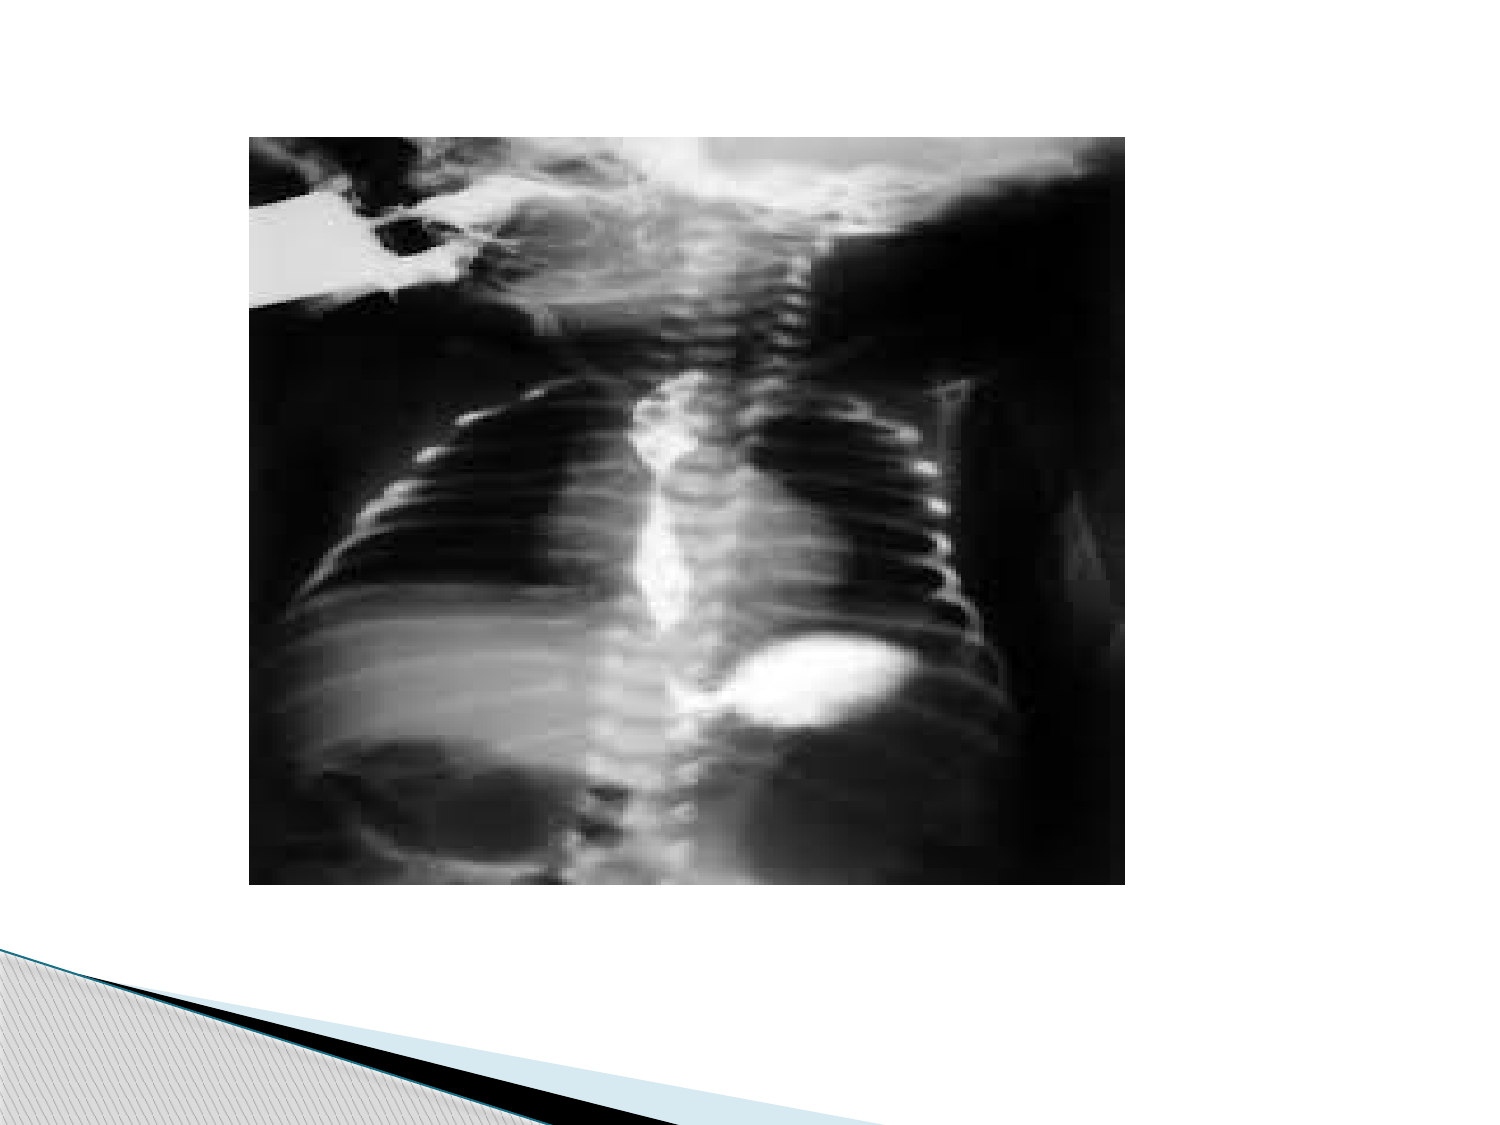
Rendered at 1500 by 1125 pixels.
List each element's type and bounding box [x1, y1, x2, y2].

picture [249, 137, 1126, 885]
